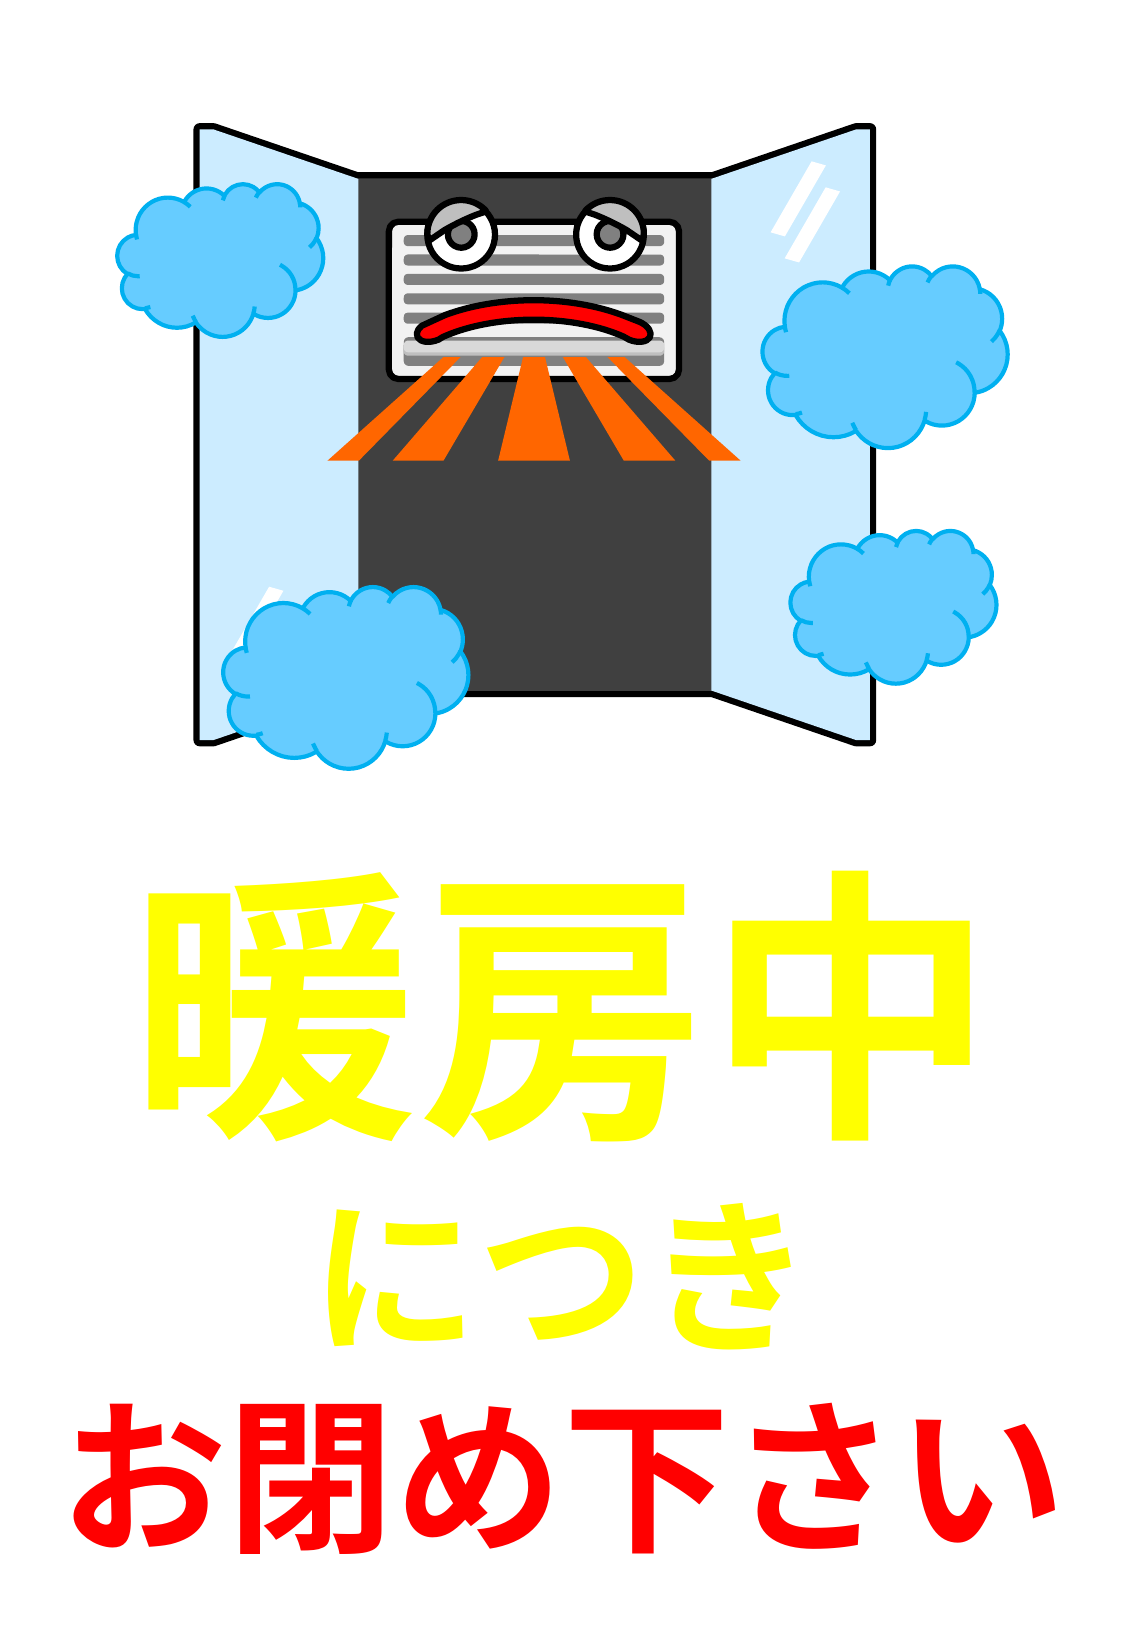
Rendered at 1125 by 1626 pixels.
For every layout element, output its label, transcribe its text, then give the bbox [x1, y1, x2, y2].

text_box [117, 129, 1008, 769]
text_box 暖房中 につき お閉め下さい [1, 820, 1125, 1580]
